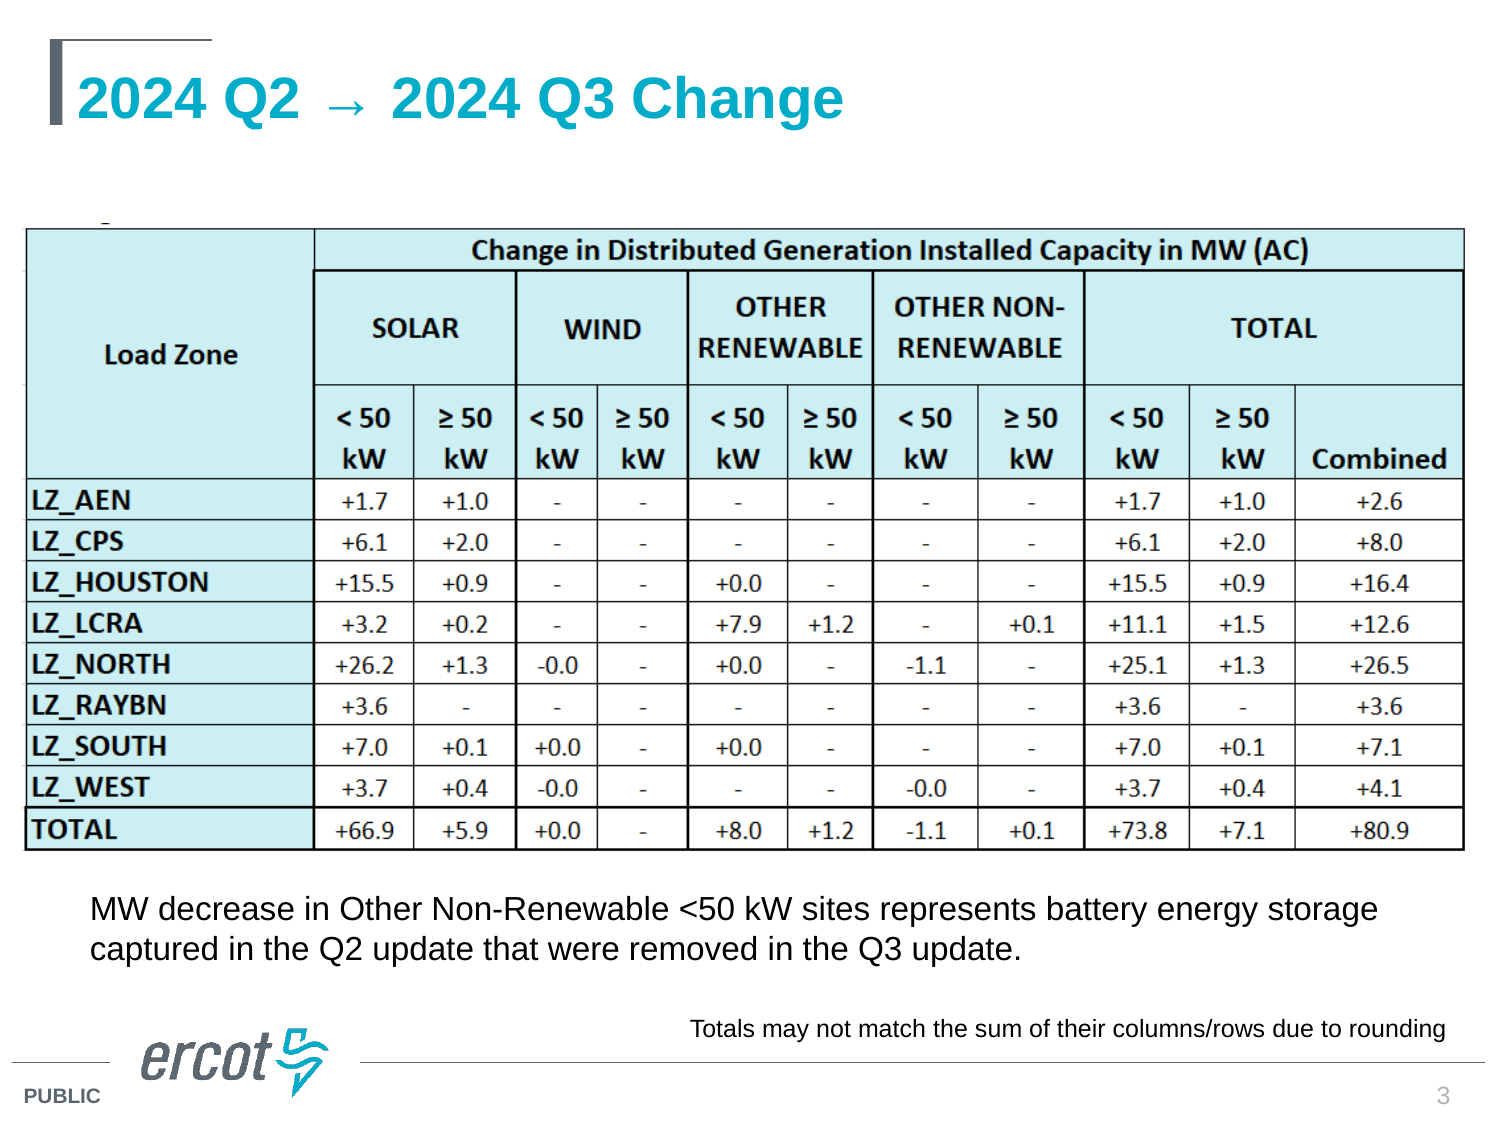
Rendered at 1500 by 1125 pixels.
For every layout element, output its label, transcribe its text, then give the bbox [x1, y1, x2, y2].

text_box Totals may not match the sum of their columns/rows due to rounding [675, 1005, 1475, 1051]
picture [22, 223, 1473, 859]
picture [137, 1024, 332, 1100]
text_box MW decrease in Other Non-Renewable <50 kW sites represents battery energy storage captured in the Q2 update that were removed in the Q3 update. [74, 880, 1425, 975]
title 2024 Q2 → 2024 Q3 Change [62, 52, 1450, 138]
slide_number 3 [1400, 1076, 1488, 1113]
